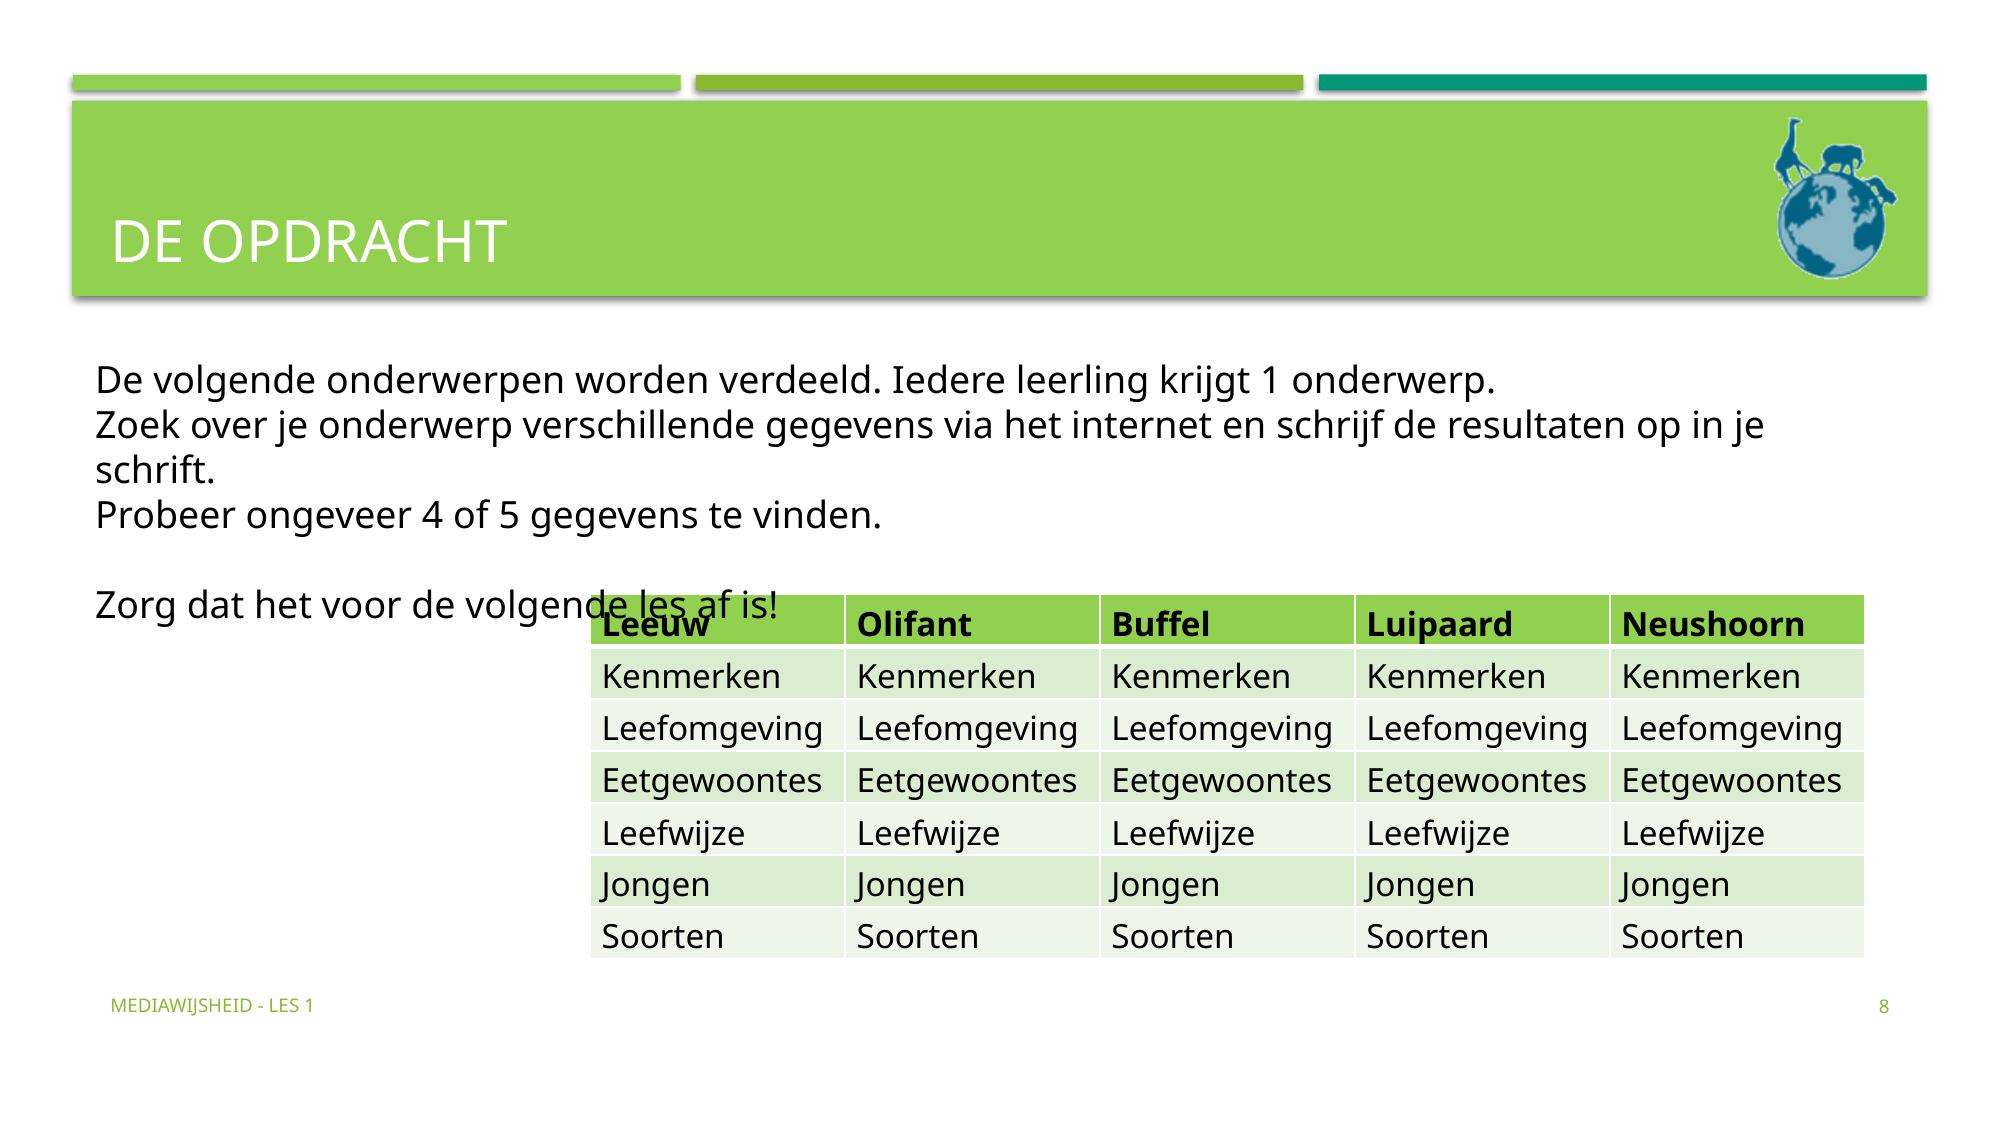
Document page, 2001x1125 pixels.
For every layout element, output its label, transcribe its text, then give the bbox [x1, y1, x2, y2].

table_cell Leefomgeving [1101, 700, 1354, 750]
table_cell Eetgewoontes [1101, 752, 1354, 802]
table_header Buffel [1101, 634, 1354, 644]
table_cell Soorten [1356, 908, 1609, 958]
table_cell Soorten [591, 908, 844, 958]
table_cell Leefwijze [1356, 804, 1609, 854]
table_cell Leefomgeving [1611, 700, 1864, 750]
table_cell Leefwijze [1101, 804, 1354, 854]
table_cell Soorten [1611, 908, 1864, 958]
table_cell Eetgewoontes [591, 752, 844, 802]
table_cell Jongen [1611, 856, 1864, 906]
text_box De volgende onderwerpen worden verdeeld. Iedere leerling krijgt 1 onderwerp. Zoek over je onderwerp verschillende gegevens via het internet en schrijf de resultaten op in je schrift. Probeer ongeveer 4 of 5 gegevens te vinden. Zorg dat het voor de volgende les af is! [80, 348, 1866, 634]
slide_number 8 [1732, 977, 1905, 1037]
table_cell Kenmerken [591, 649, 844, 698]
table_cell Jongen [846, 856, 1099, 906]
table_cell Leefwijze [591, 804, 844, 854]
table_cell Eetgewoontes [1356, 752, 1609, 802]
table_cell Leefomgeving [591, 700, 844, 750]
table_cell Eetgewoontes [1611, 752, 1864, 802]
table_cell Leefwijze [1611, 804, 1864, 854]
title De Opdracht [95, 115, 1747, 282]
table_cell Leefomgeving [846, 700, 1099, 750]
table_cell Eetgewoontes [846, 752, 1099, 802]
table_cell Kenmerken [1611, 649, 1864, 698]
table_cell Soorten [1101, 908, 1354, 958]
table_cell Leefomgeving [1356, 700, 1609, 750]
table_header Luipaard [1356, 634, 1609, 644]
table_cell Kenmerken [1101, 649, 1354, 698]
table_header Leeuw [591, 634, 844, 644]
picture [1752, 102, 1921, 282]
table_header Neushoorn [1611, 634, 1864, 644]
table_header Olifant [846, 634, 1099, 644]
table_cell Leefwijze [846, 804, 1099, 854]
table_cell Jongen [591, 856, 844, 906]
table_cell Kenmerken [1356, 649, 1609, 698]
table_cell Kenmerken [846, 649, 1099, 698]
table_cell Soorten [846, 908, 1099, 958]
footer Mediawijsheid - Les 1 [95, 976, 1230, 1037]
table_cell Jongen [1101, 856, 1354, 906]
table_cell Jongen [1356, 856, 1609, 906]
